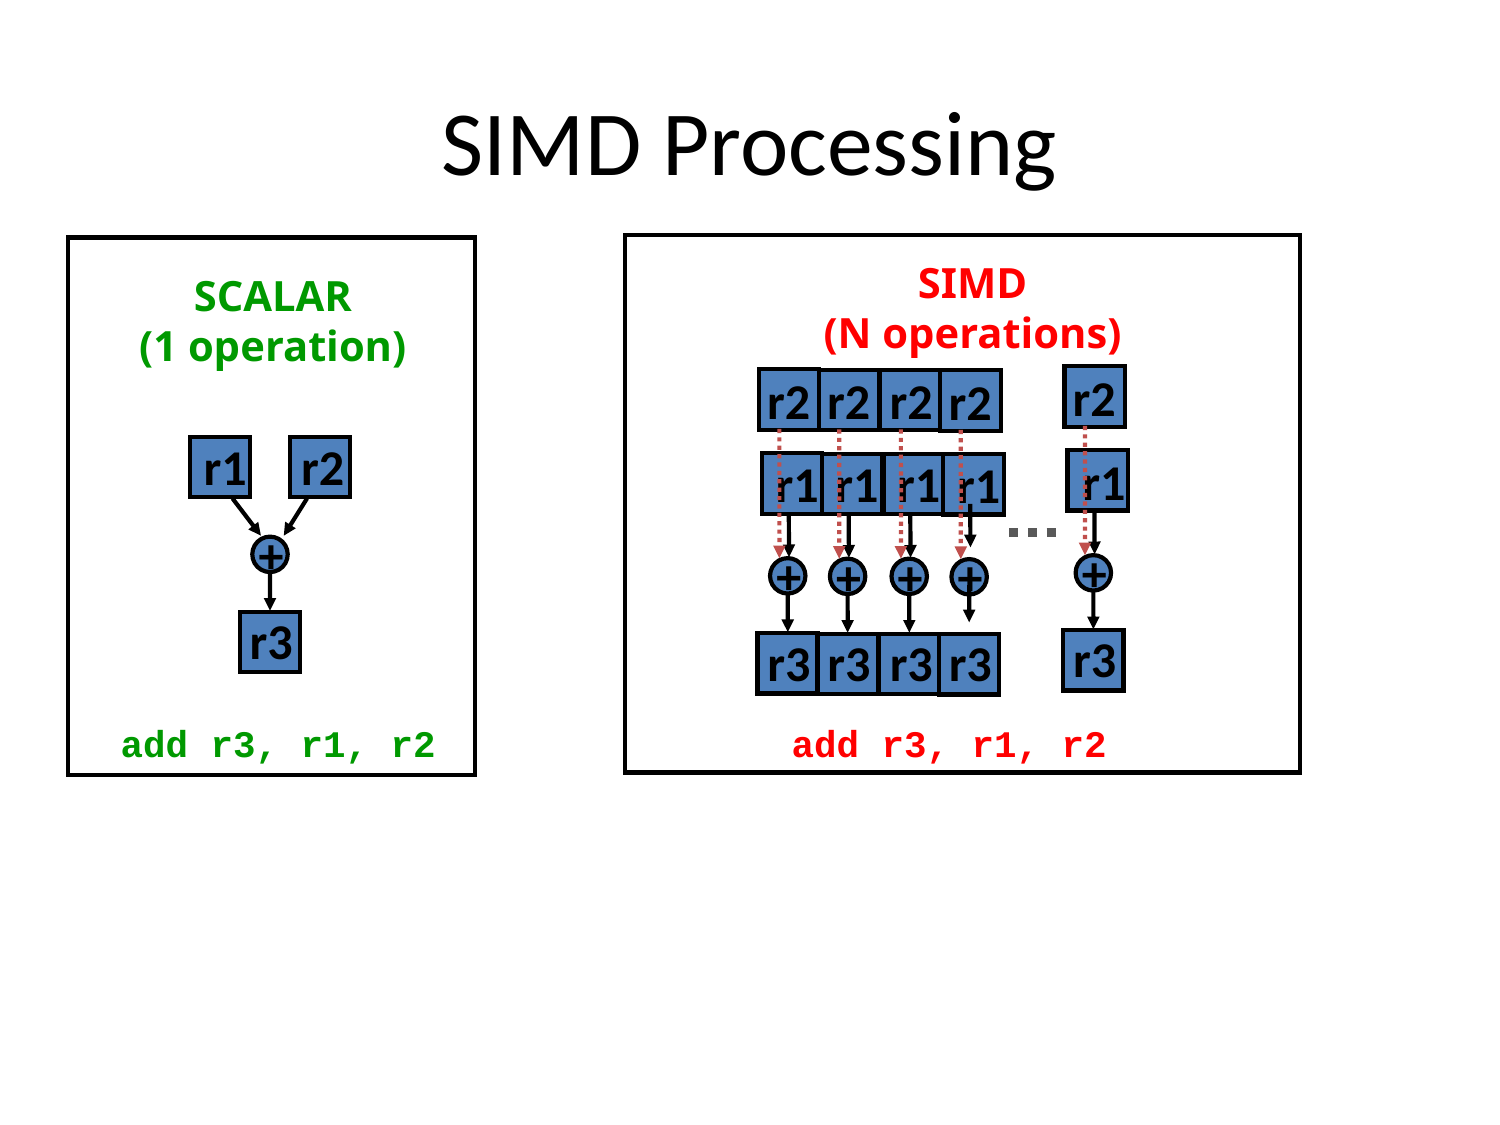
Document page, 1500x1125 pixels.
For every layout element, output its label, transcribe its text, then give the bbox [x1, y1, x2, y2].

text_box [963, 584, 976, 623]
text_box [773, 543, 786, 559]
text_box r1 [882, 445, 956, 521]
text_box [833, 543, 846, 559]
text_box [894, 543, 908, 559]
text_box [781, 594, 794, 633]
text_box [67, 237, 475, 775]
text_box [1088, 510, 1101, 555]
text_box [1078, 540, 1092, 556]
text_box + [761, 537, 817, 612]
text_box + [882, 537, 938, 613]
text_box + [1067, 534, 1122, 610]
text_box r2 [812, 362, 874, 437]
text_box r3 [1058, 620, 1132, 696]
text_box [842, 514, 856, 558]
text_box [964, 503, 977, 548]
text_box r1 [942, 446, 1016, 521]
text_box [841, 595, 854, 633]
text_box [954, 544, 968, 560]
text_box r3 [812, 624, 874, 699]
text_box r2 [752, 361, 826, 437]
text_box r2 [1057, 358, 1131, 434]
title SIMD Processing [75, 45, 1425, 233]
text_box SCALAR (1 operation) [124, 262, 422, 377]
text_box [1087, 591, 1100, 630]
text_box r1 [760, 445, 820, 520]
text_box + [942, 538, 998, 613]
text_box [624, 235, 1300, 773]
text_box r2 [874, 362, 933, 437]
text_box SIMD (N operations) [808, 249, 1137, 365]
text_box + [821, 537, 877, 613]
text_box r1 [1067, 450, 1128, 511]
text_box [903, 595, 916, 633]
text_box r2 [933, 362, 1007, 438]
text_box r3 [874, 624, 934, 699]
text_box add r3, r1, r2 [776, 712, 1122, 772]
text_box add r3, r1, r2 [105, 712, 451, 772]
text_box r1 [820, 445, 882, 521]
text_box [782, 513, 796, 558]
text_box r3 [934, 624, 1007, 700]
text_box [186, 427, 362, 678]
text_box [904, 514, 917, 558]
text_box r3 [752, 623, 826, 699]
